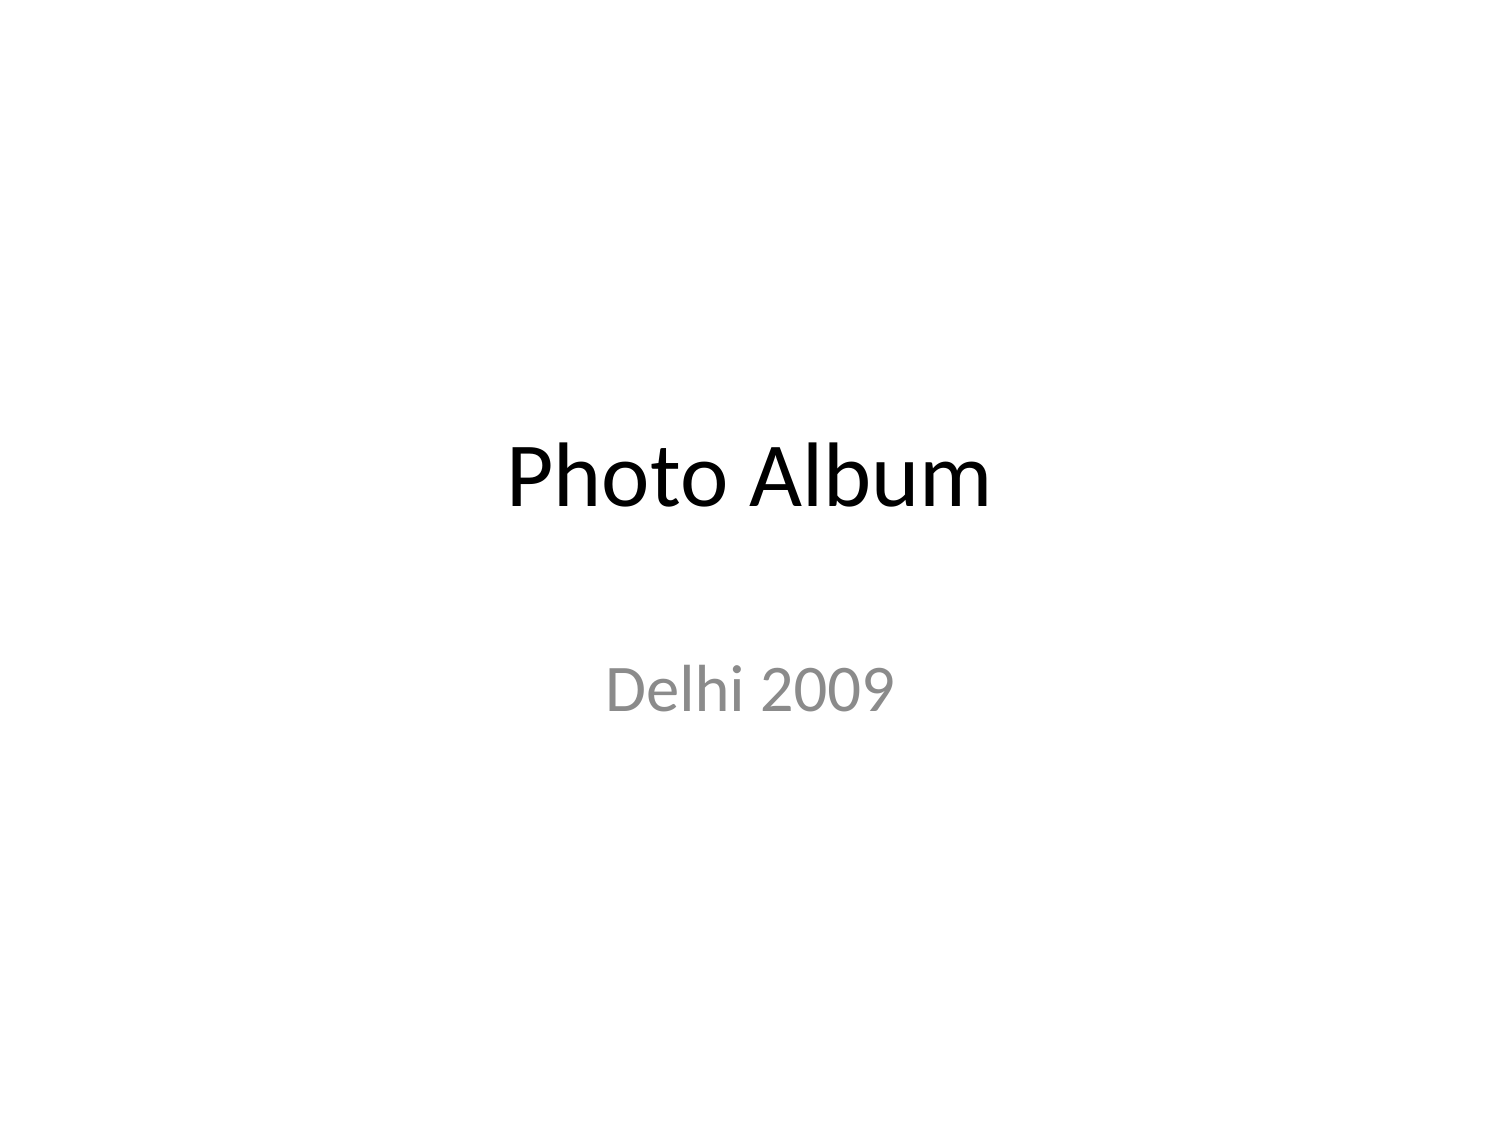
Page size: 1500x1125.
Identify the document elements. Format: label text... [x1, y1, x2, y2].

title Photo Album [112, 349, 1388, 591]
subtitle Delhi 2009 [225, 637, 1275, 925]
